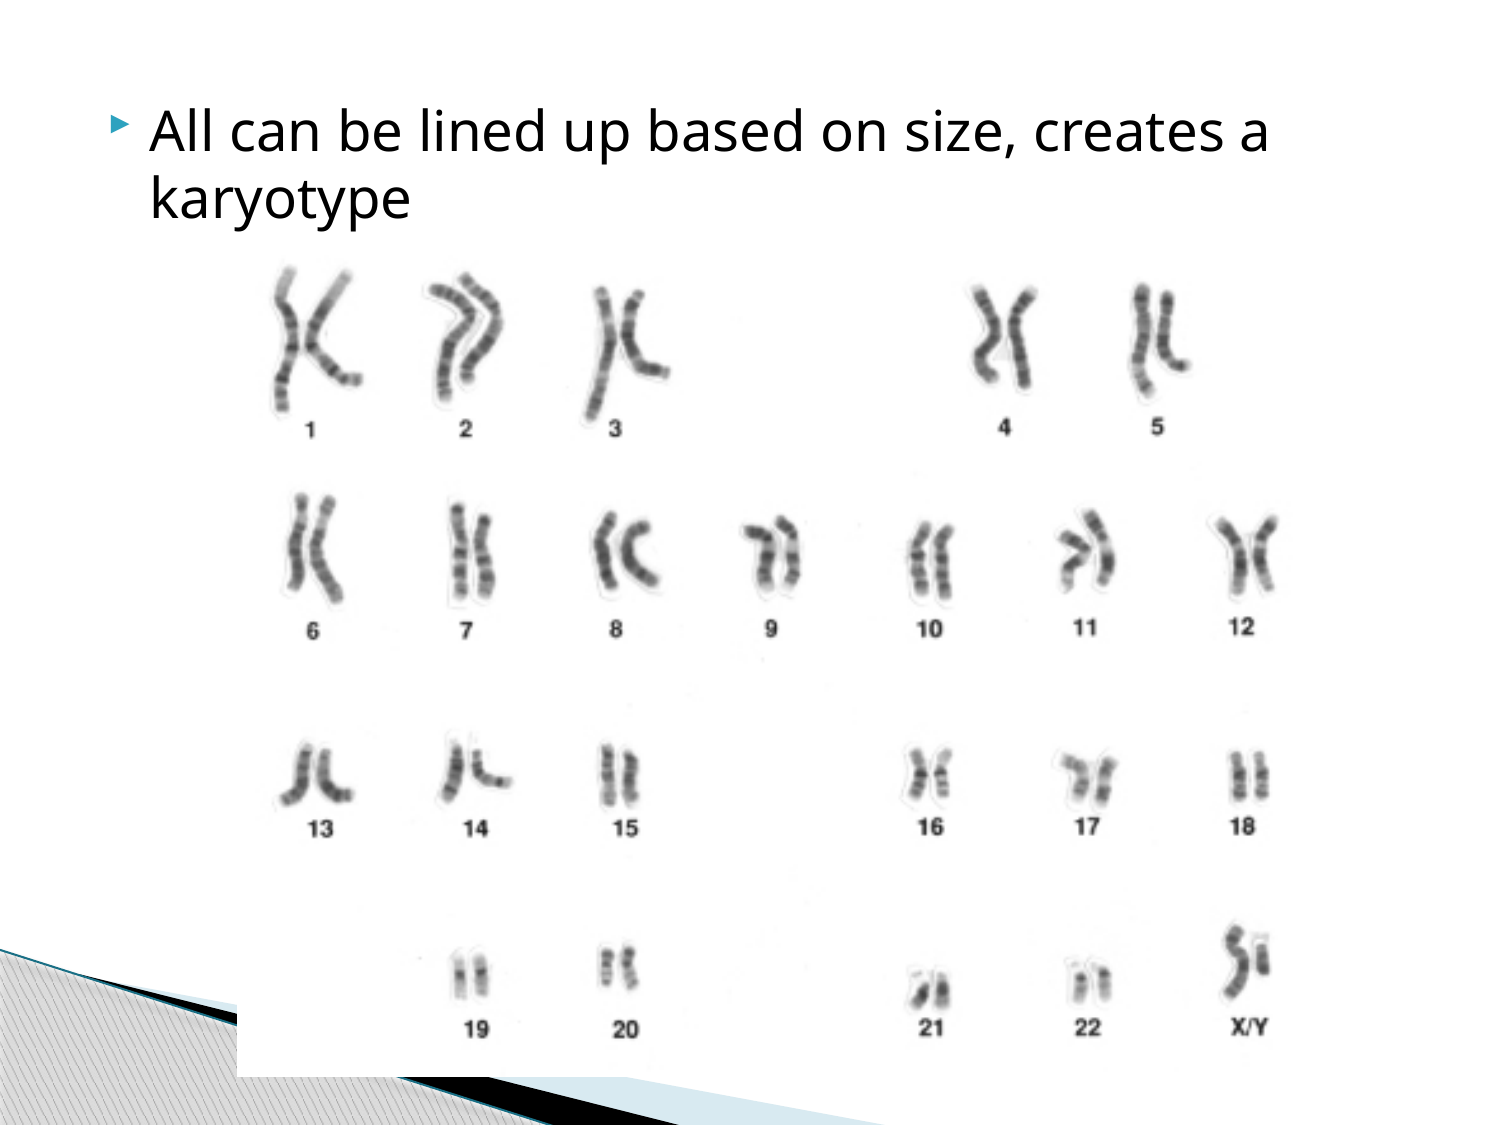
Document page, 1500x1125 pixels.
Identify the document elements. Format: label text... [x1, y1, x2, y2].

picture [237, 237, 1313, 1077]
list All can be lined up based on size, creates a karyotype [75, 87, 1425, 986]
